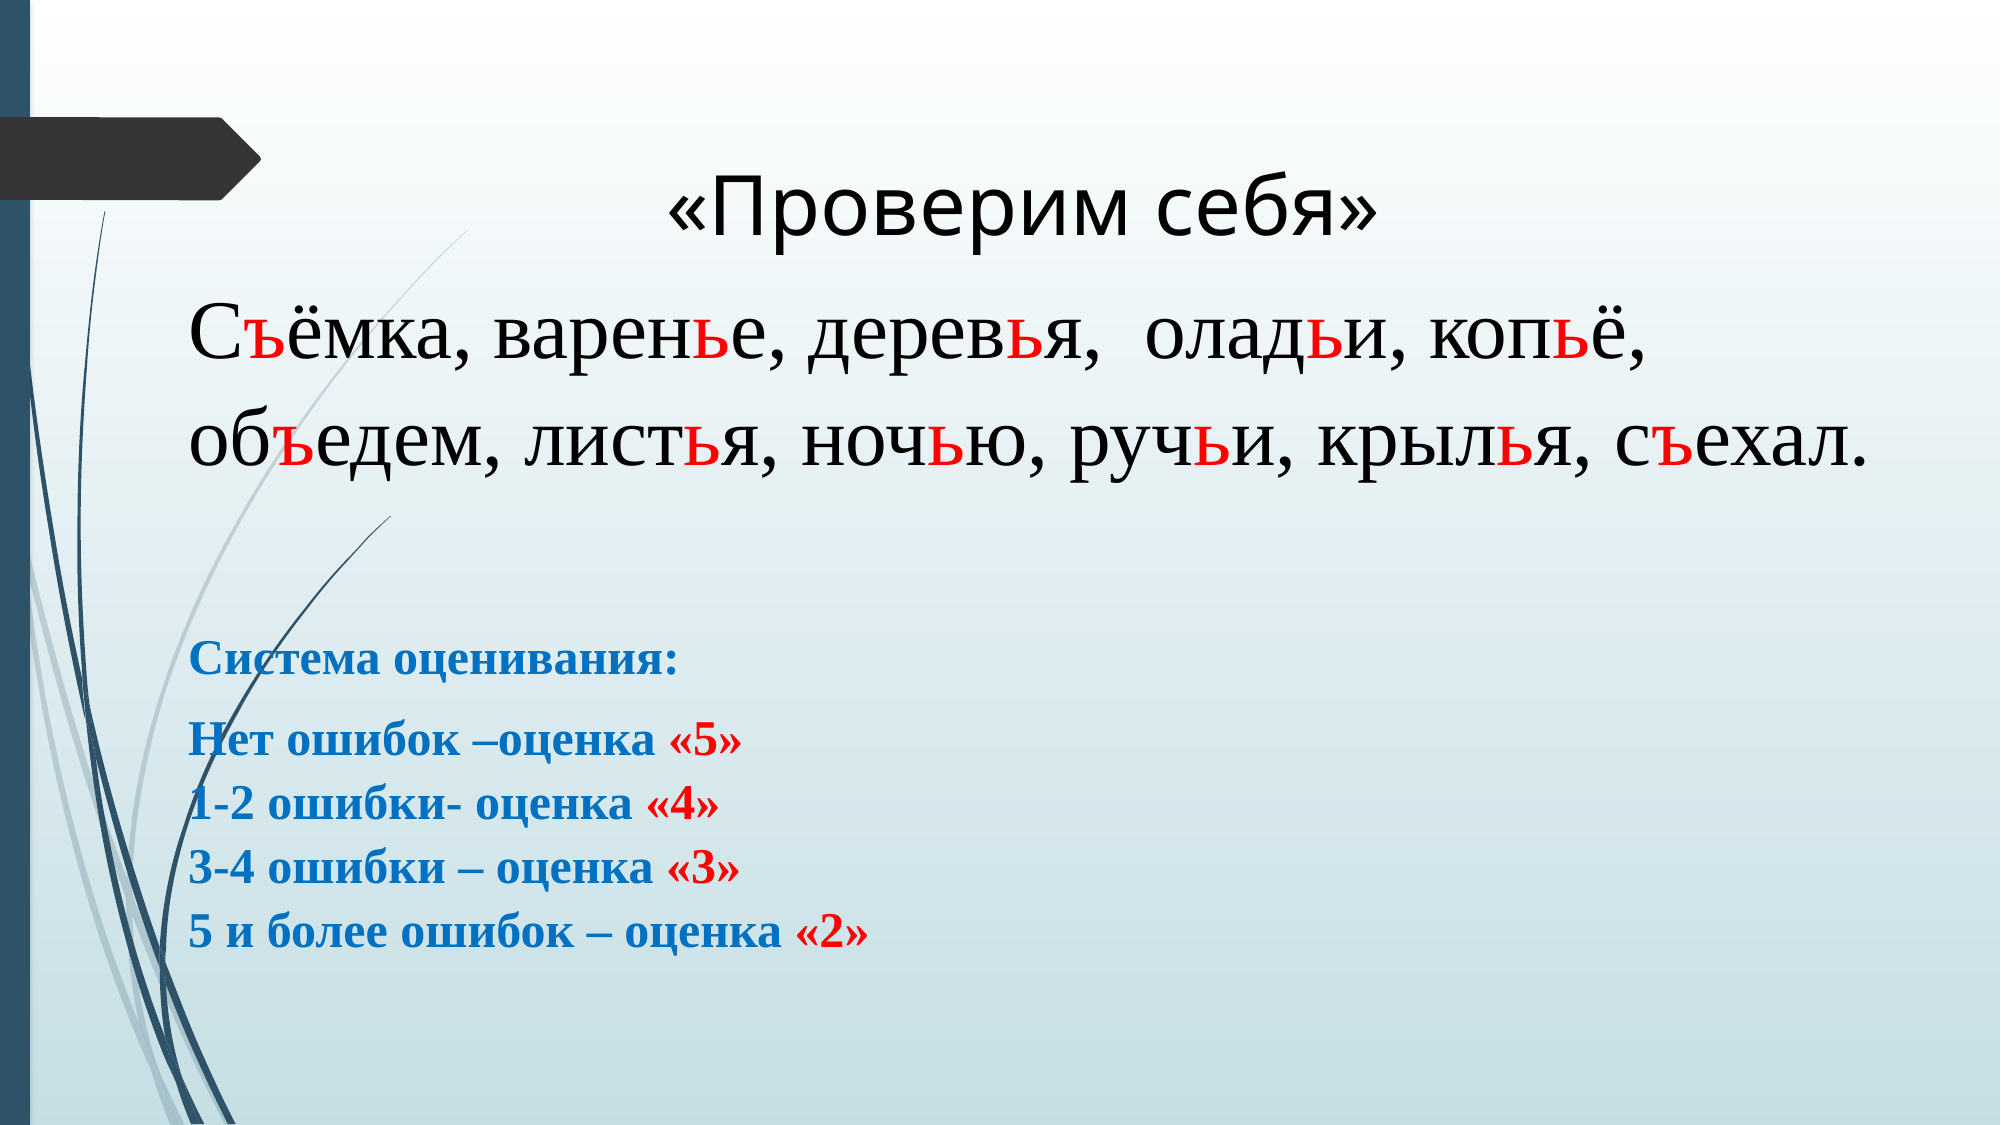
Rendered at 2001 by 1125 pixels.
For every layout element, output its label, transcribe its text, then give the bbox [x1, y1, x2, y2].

text_box «Проверим себя» Съёмка, варенье, деревья, оладьи, копьё, объедем, листья, ночью, ручьи, крылья, съехал. Система оценивания: Нет ошибок –оценка «5» 1-2 ошибки- оценка «4» 3-4 ошибки – оценка «3» 5 и более ошибок – оценка «2» [173, 73, 1925, 966]
